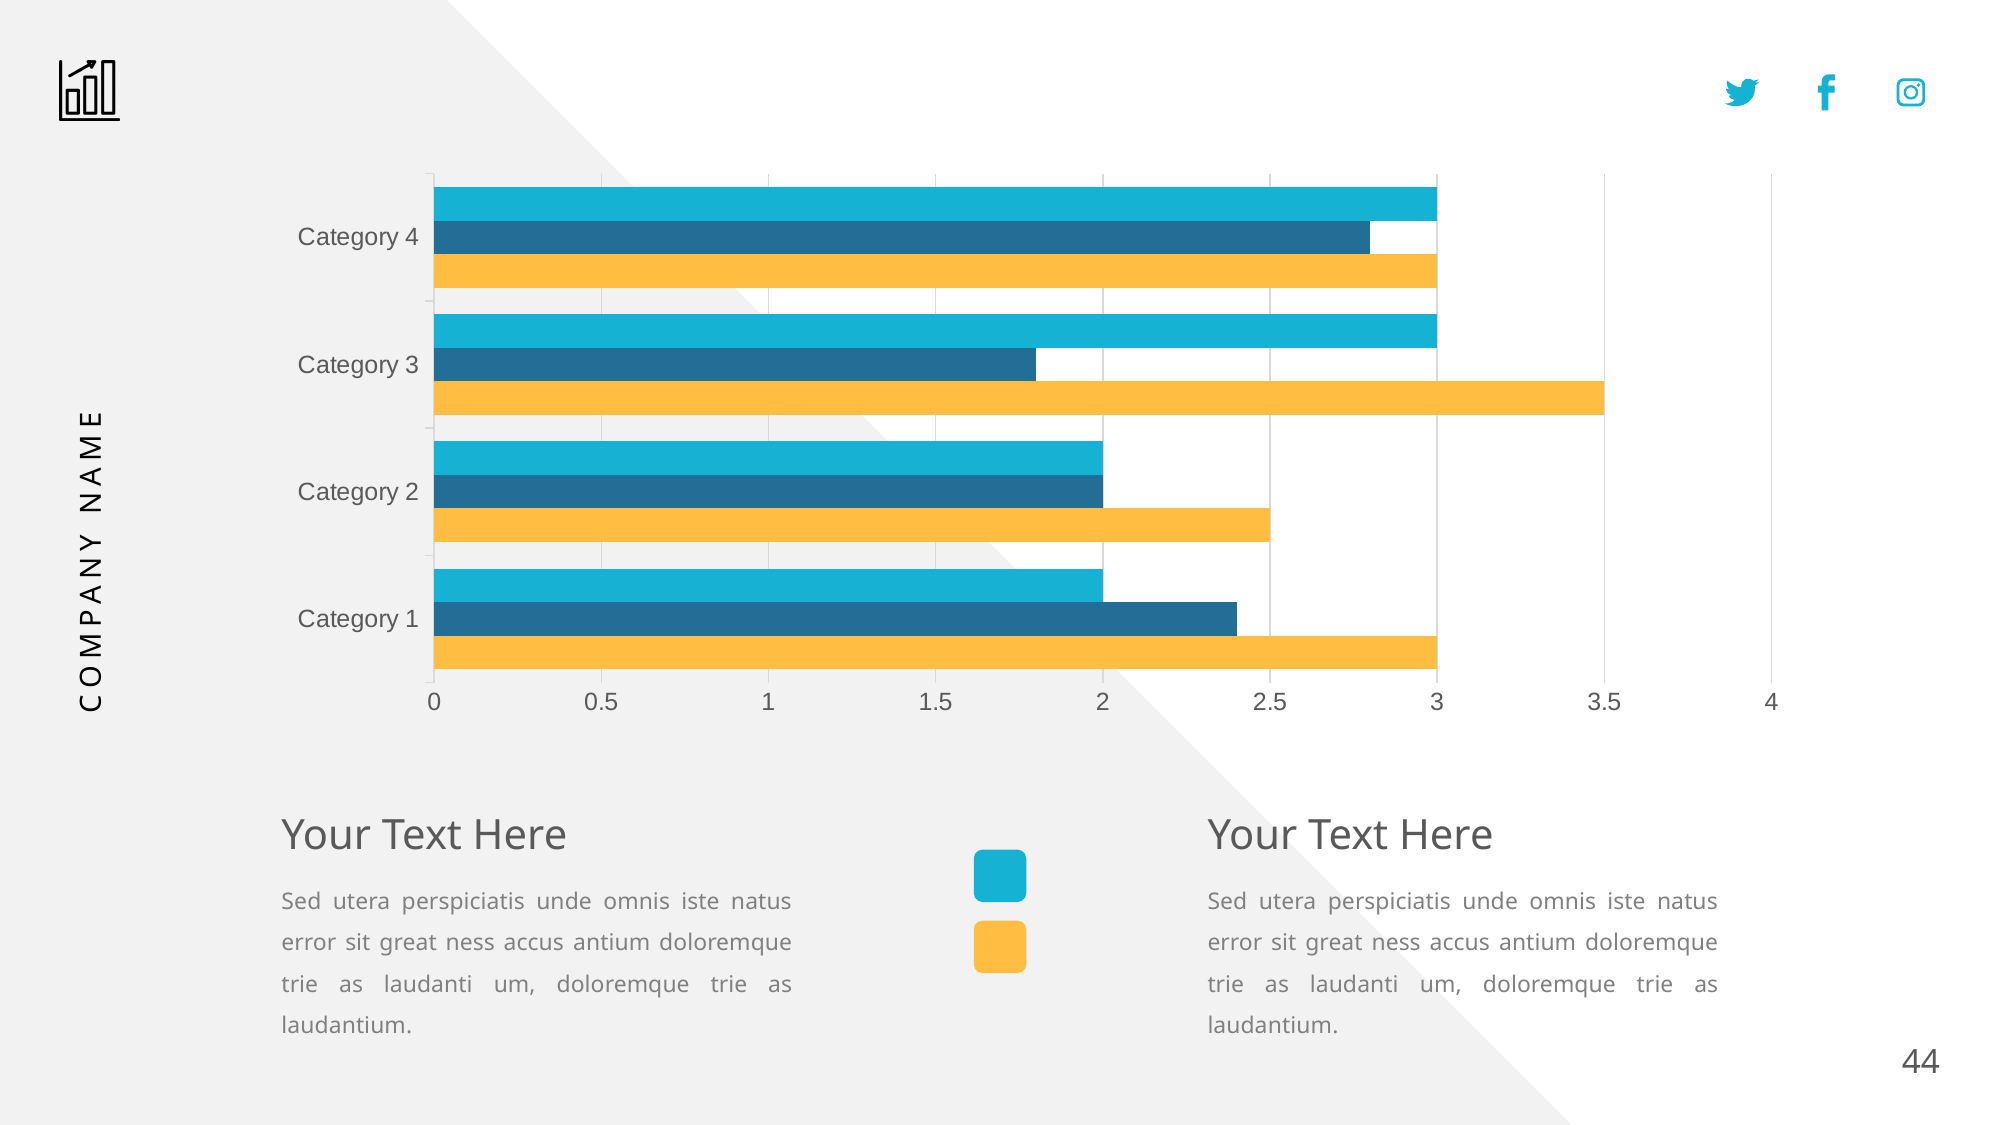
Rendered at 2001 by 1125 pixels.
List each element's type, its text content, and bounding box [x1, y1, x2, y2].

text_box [938, 885, 1062, 938]
picture [59, 60, 120, 121]
text_box COMPANY NAME [64, 330, 114, 795]
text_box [1724, 74, 1926, 111]
text_box Sed utera perspiciatis unde omnis iste natus error sit great ness accus antium doloremque trie as laudanti um, doloremque trie as laudantium. [266, 865, 808, 1046]
chart [266, 162, 1810, 727]
text_box Sed utera perspiciatis unde omnis iste natus error sit great ness accus antium doloremque trie as laudanti um, doloremque trie as laudantium. [1192, 865, 1734, 1046]
text_box Your Text Here [1192, 800, 1599, 865]
text_box Your Text Here [266, 800, 673, 865]
